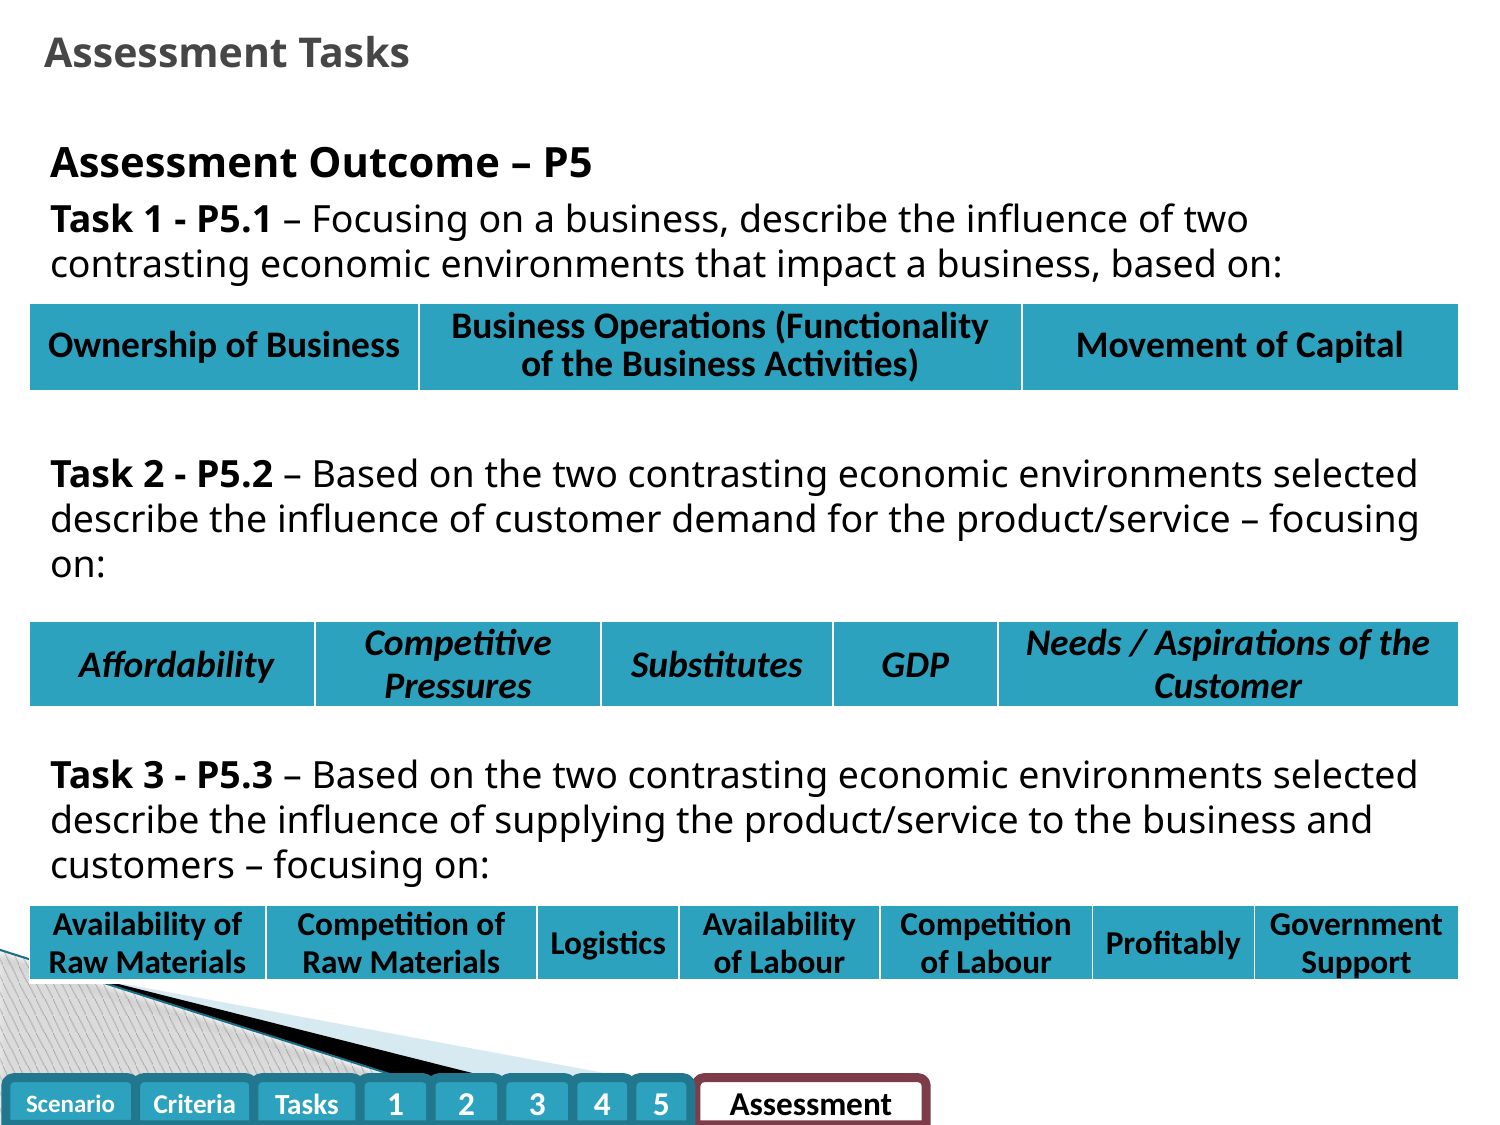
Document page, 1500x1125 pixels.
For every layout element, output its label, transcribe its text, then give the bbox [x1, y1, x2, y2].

table_header Movement of Capital [1023, 304, 1458, 390]
table_header GDP [834, 622, 997, 706]
table_header Competition of Labour [881, 906, 1092, 979]
table_header Substitutes [602, 622, 832, 706]
table_header Business Operations (Functionality of the Business Activities) [420, 304, 1021, 390]
table_header Ownership of Business [30, 304, 418, 390]
table_header Logistics [538, 906, 678, 979]
table_header Competition of Raw Materials [267, 906, 536, 979]
table_header Government Support [1255, 906, 1458, 979]
title Assessment Tasks [29, 19, 1380, 84]
table_header Availability of Labour [680, 906, 879, 979]
table_header Competitive Pressures [316, 622, 600, 706]
table_header Affordability [30, 622, 314, 706]
list Assessment Outcome – P5 Task 1 - P5.1 – Focusing on a business, describe the influence of two contrasting economic environments that impact a business, based on: Task 2 - P5.2 – Based on the two contrasting economic environments selected describe the influence of customer demand for the product/service – focusing on: Task 3 - P5.3 – Based on the two contrasting economic environments selected describe the influence of supplying the product/service to the business and customers – focusing on: [35, 128, 1465, 1047]
table_header Needs / Aspirations of the Customer [999, 622, 1458, 706]
table_header Availability of Raw Materials [30, 906, 265, 979]
table_header Profitably [1093, 906, 1254, 979]
